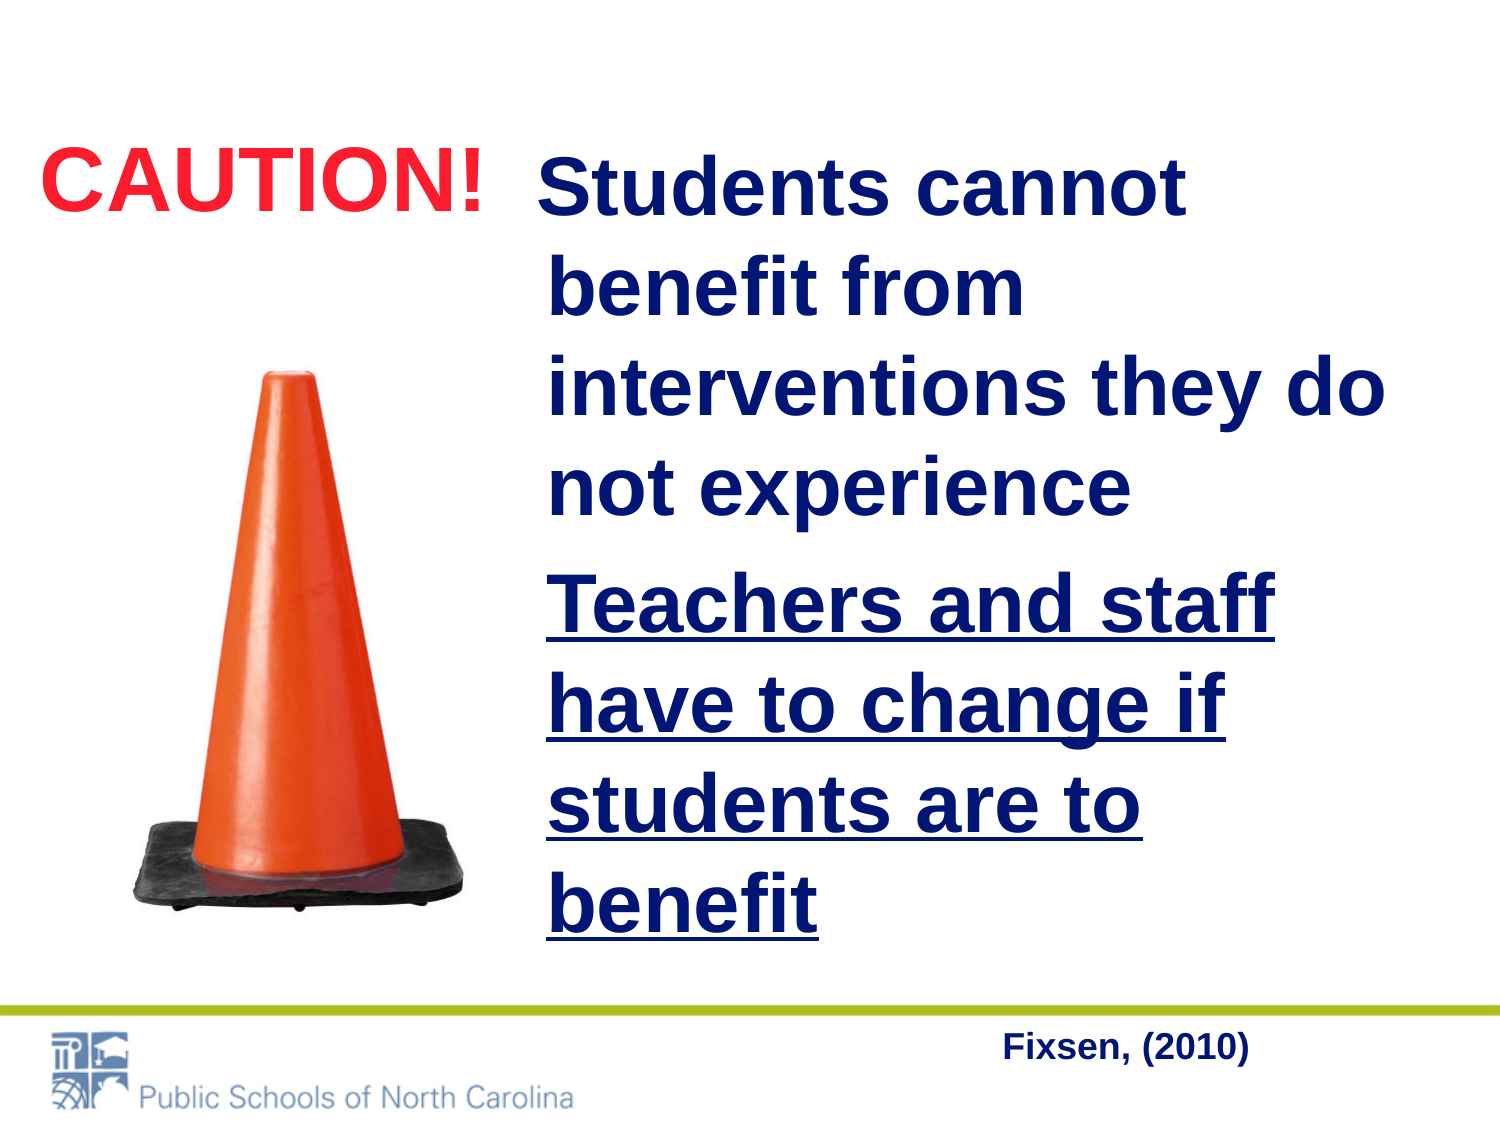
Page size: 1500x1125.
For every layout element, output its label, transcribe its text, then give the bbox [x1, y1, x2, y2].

picture [0, 1, 1500, 1124]
text_box Fixsen, (2010) [987, 1014, 1425, 1074]
list Students cannot benefit from interventions they do not experience Teachers and staff have to change if students are to benefit [474, 124, 1451, 988]
title CAUTION! [24, 37, 526, 313]
